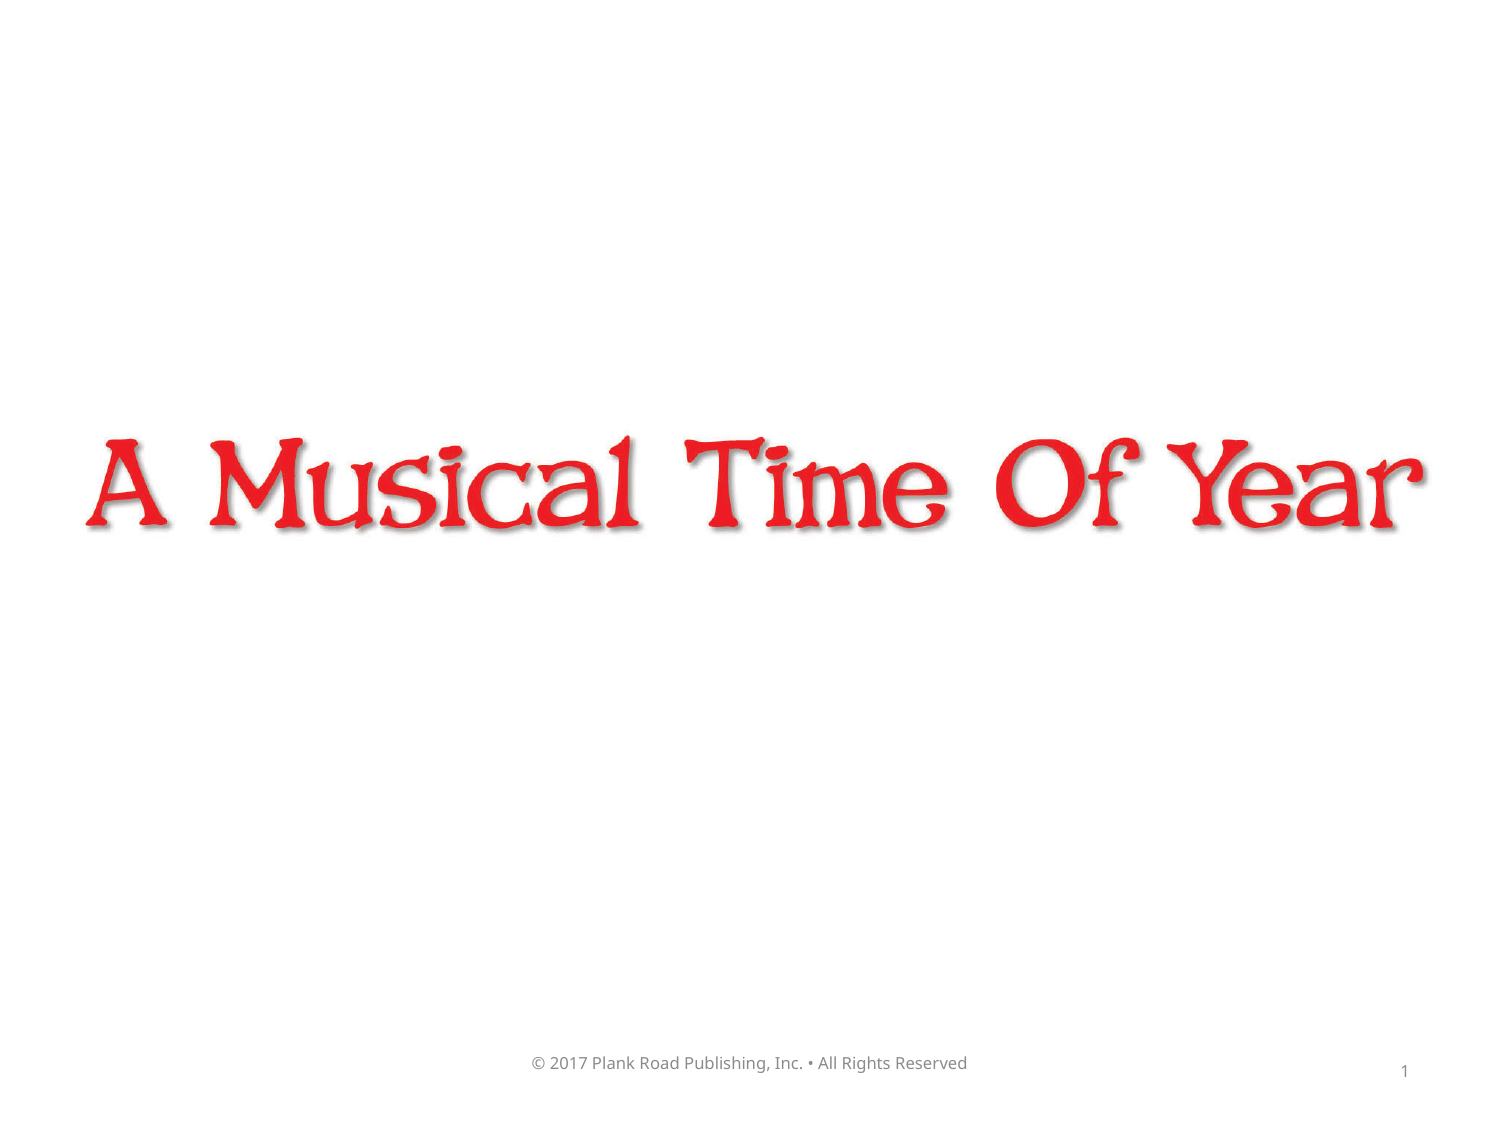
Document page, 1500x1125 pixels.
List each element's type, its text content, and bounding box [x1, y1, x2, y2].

picture [68, 422, 1443, 549]
slide_number 1 [1074, 1042, 1425, 1103]
